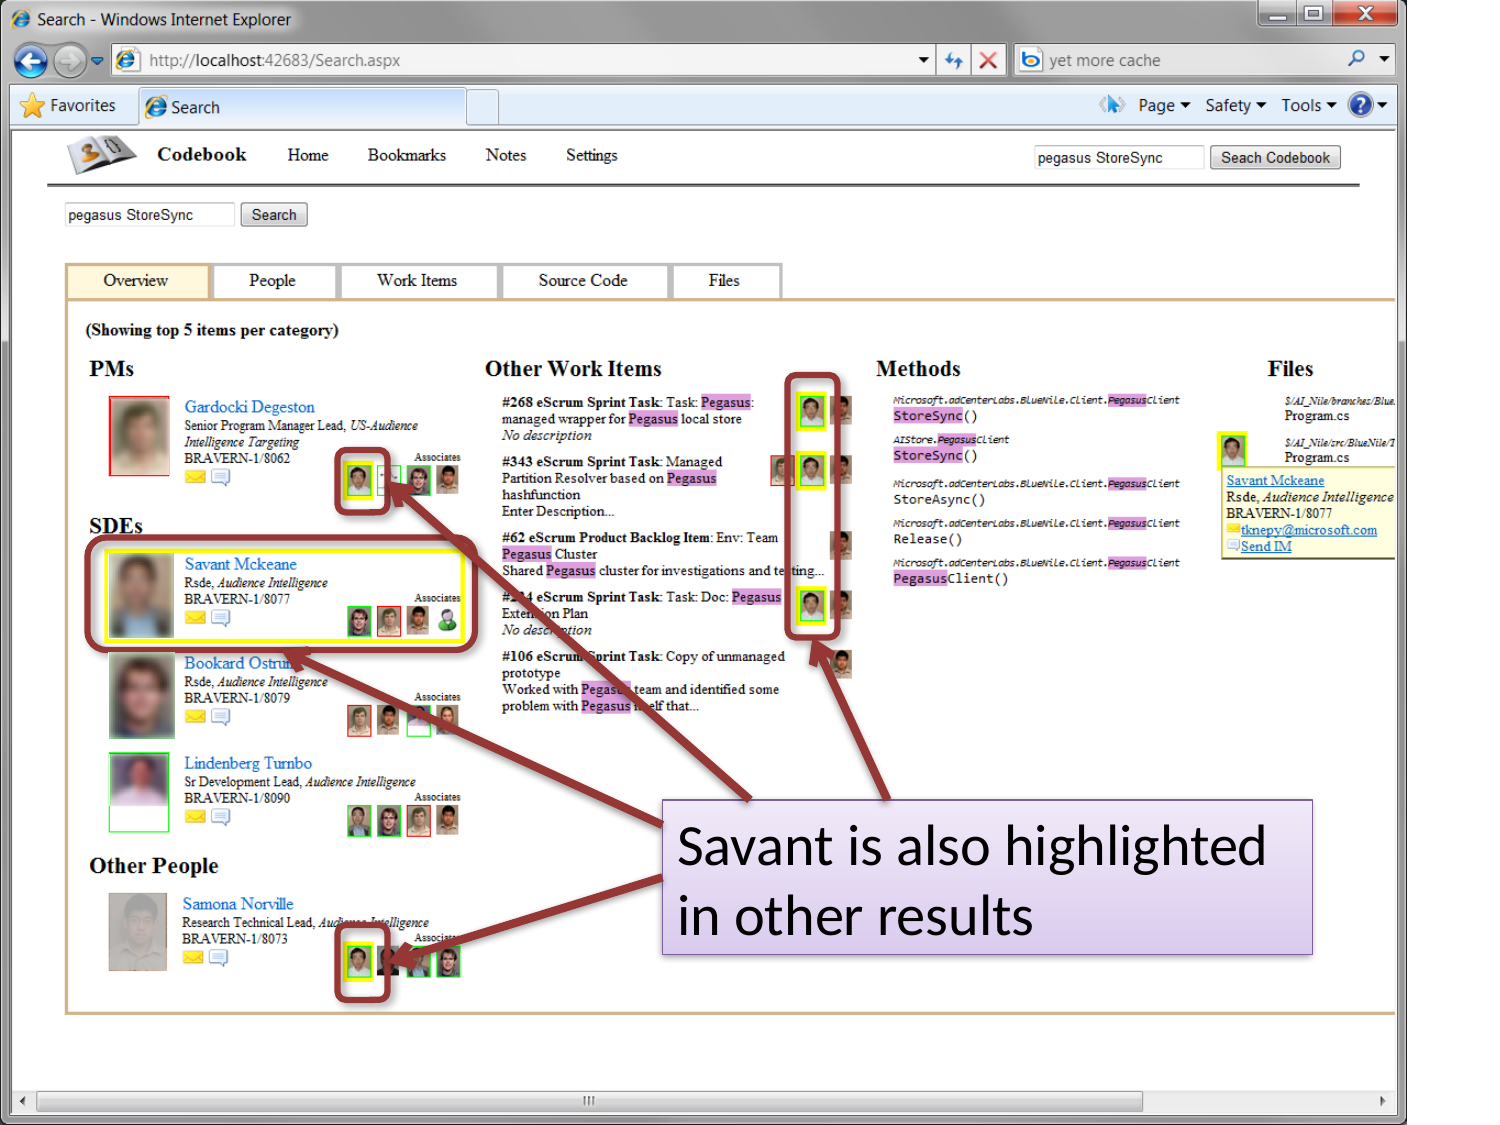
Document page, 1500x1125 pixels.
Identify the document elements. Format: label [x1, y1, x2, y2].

text_box [387, 480, 751, 801]
text_box [768, 680, 932, 757]
text_box [108, 399, 176, 971]
text_box [280, 649, 663, 826]
text_box [387, 878, 663, 963]
picture [0, 0, 1407, 1125]
